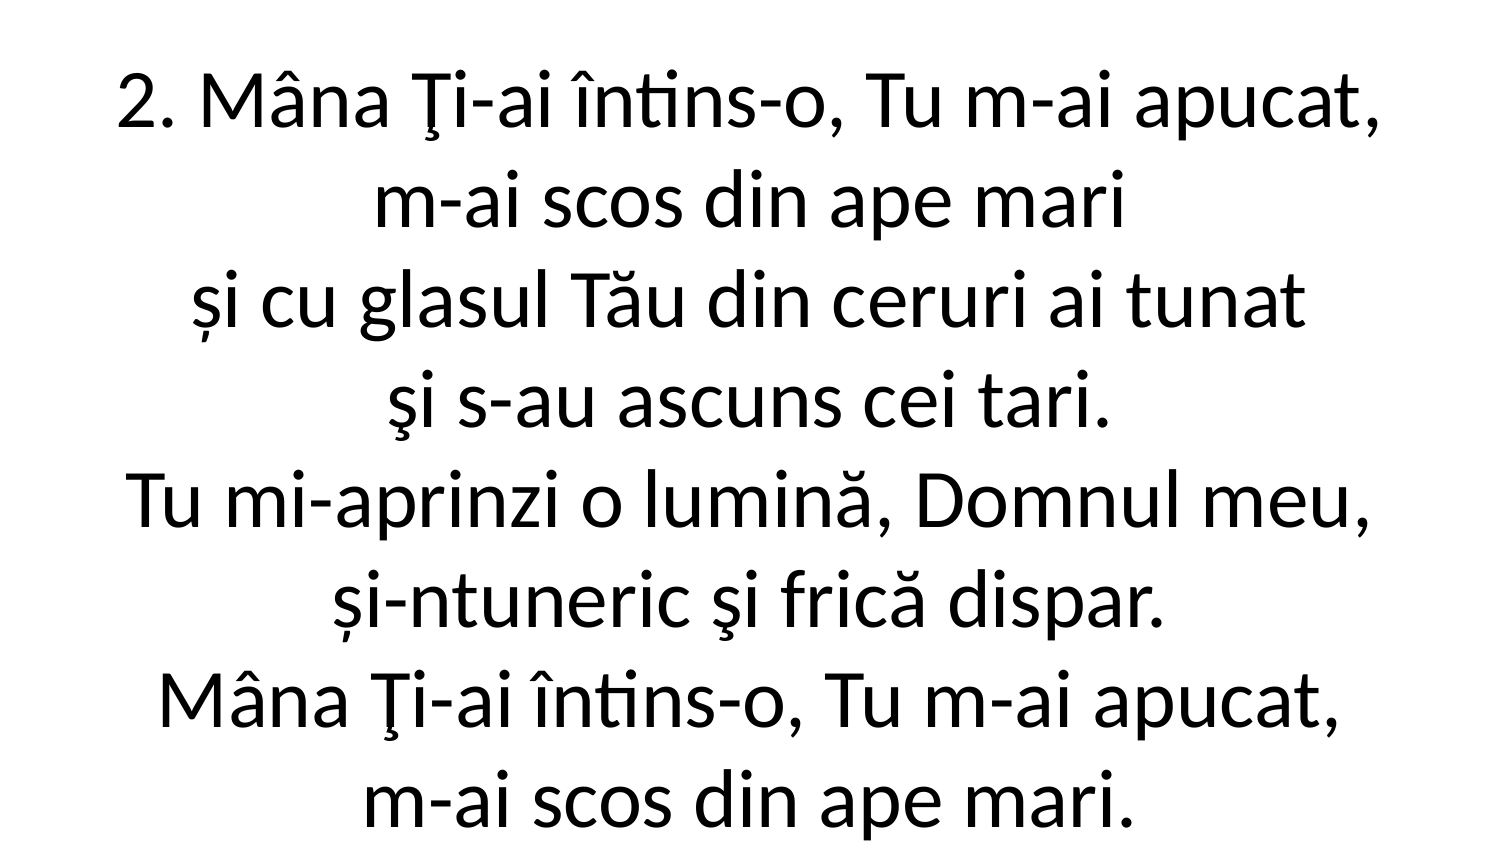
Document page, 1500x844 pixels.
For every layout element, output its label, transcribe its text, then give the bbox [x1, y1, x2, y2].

text_box 2. Mâna Ţi-ai întins-o, Tu m-ai apucat, m-ai scos din ape mari și cu glasul Tău din ceruri ai tunat şi s-au ascuns cei tari. Tu mi-aprinzi o lumină, Domnul meu, și-ntuneric şi frică dispar. Mâna Ţi-ai întins-o, Tu m-ai apucat, m-ai scos din ape mari. [101, 0, 1399, 844]
